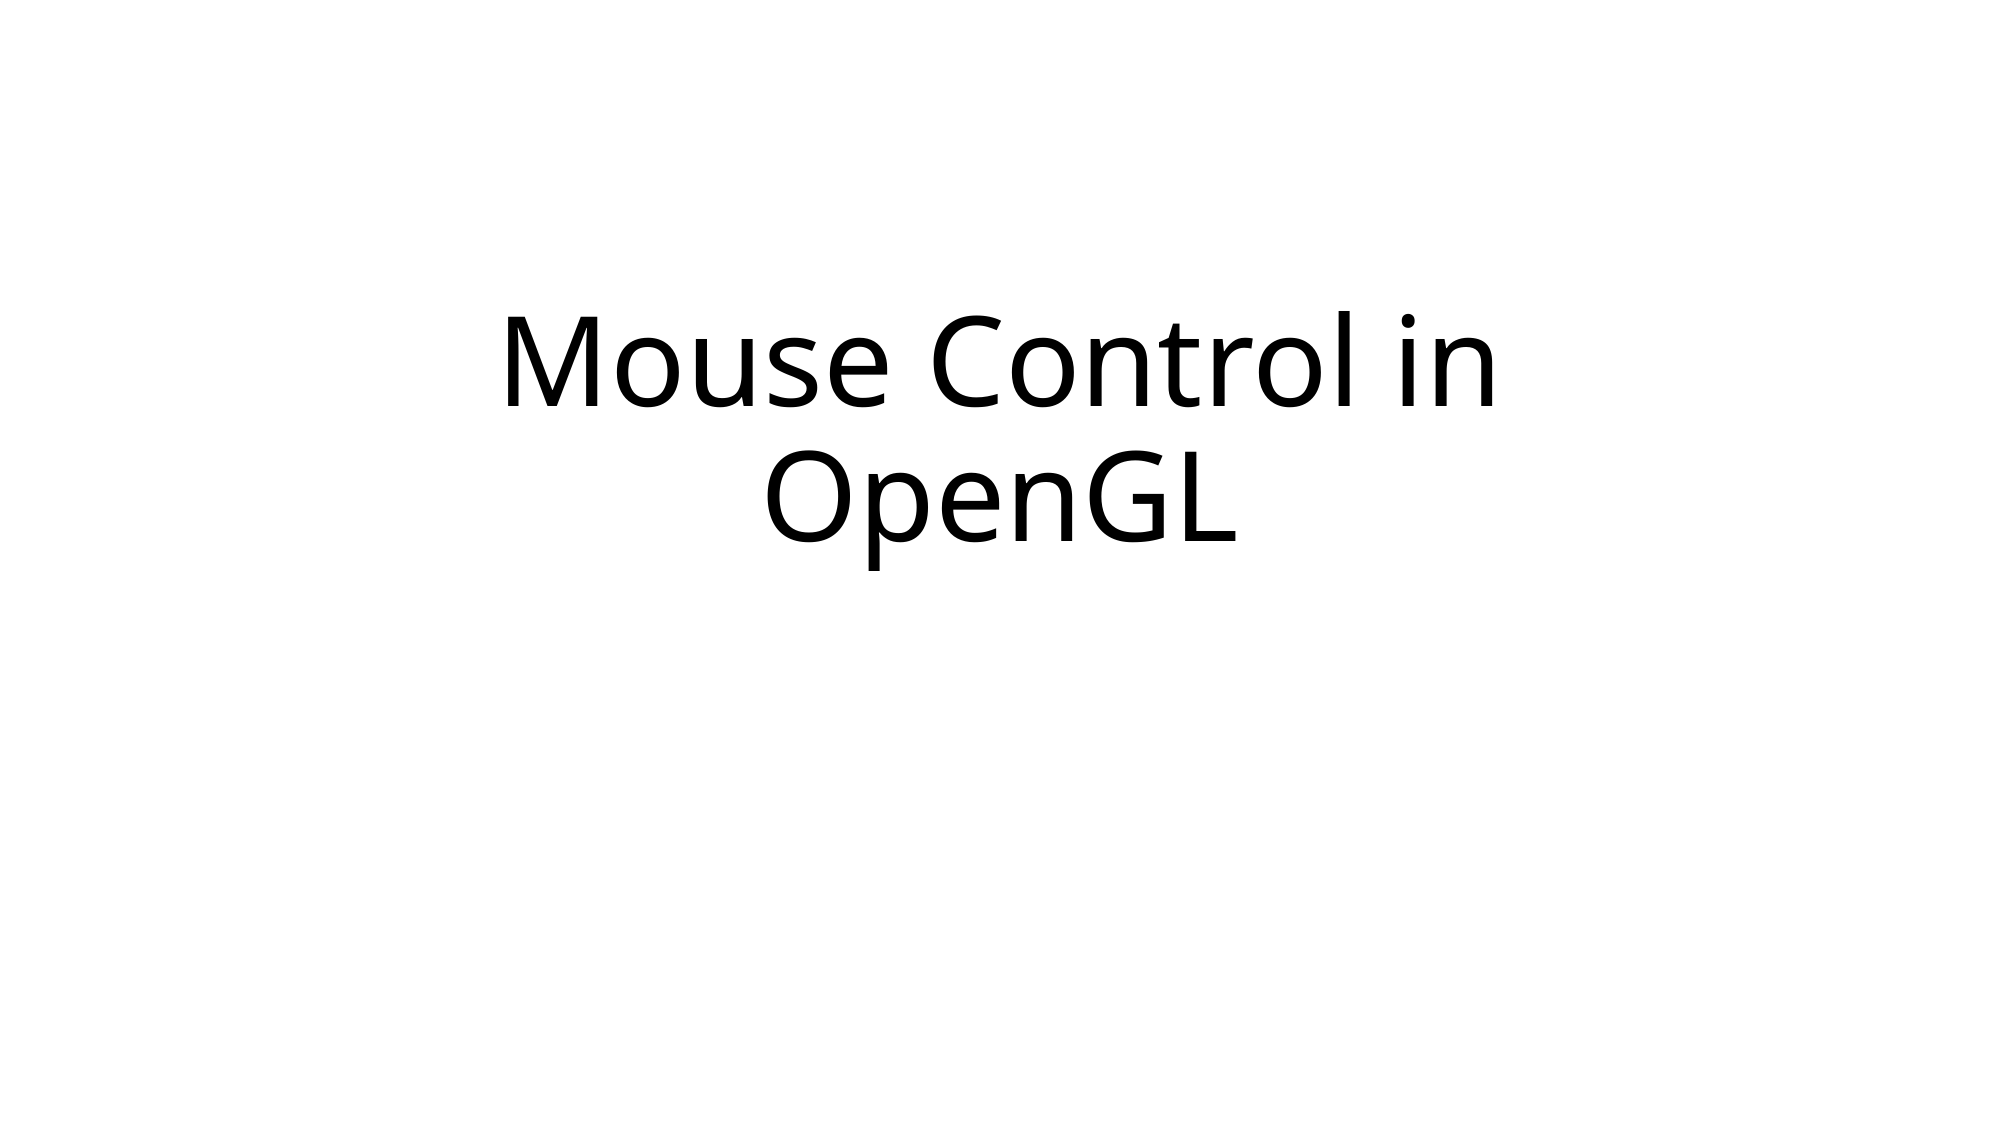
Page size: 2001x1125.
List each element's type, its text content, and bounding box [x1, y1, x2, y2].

title Mouse Control in OpenGL [249, 184, 1750, 576]
